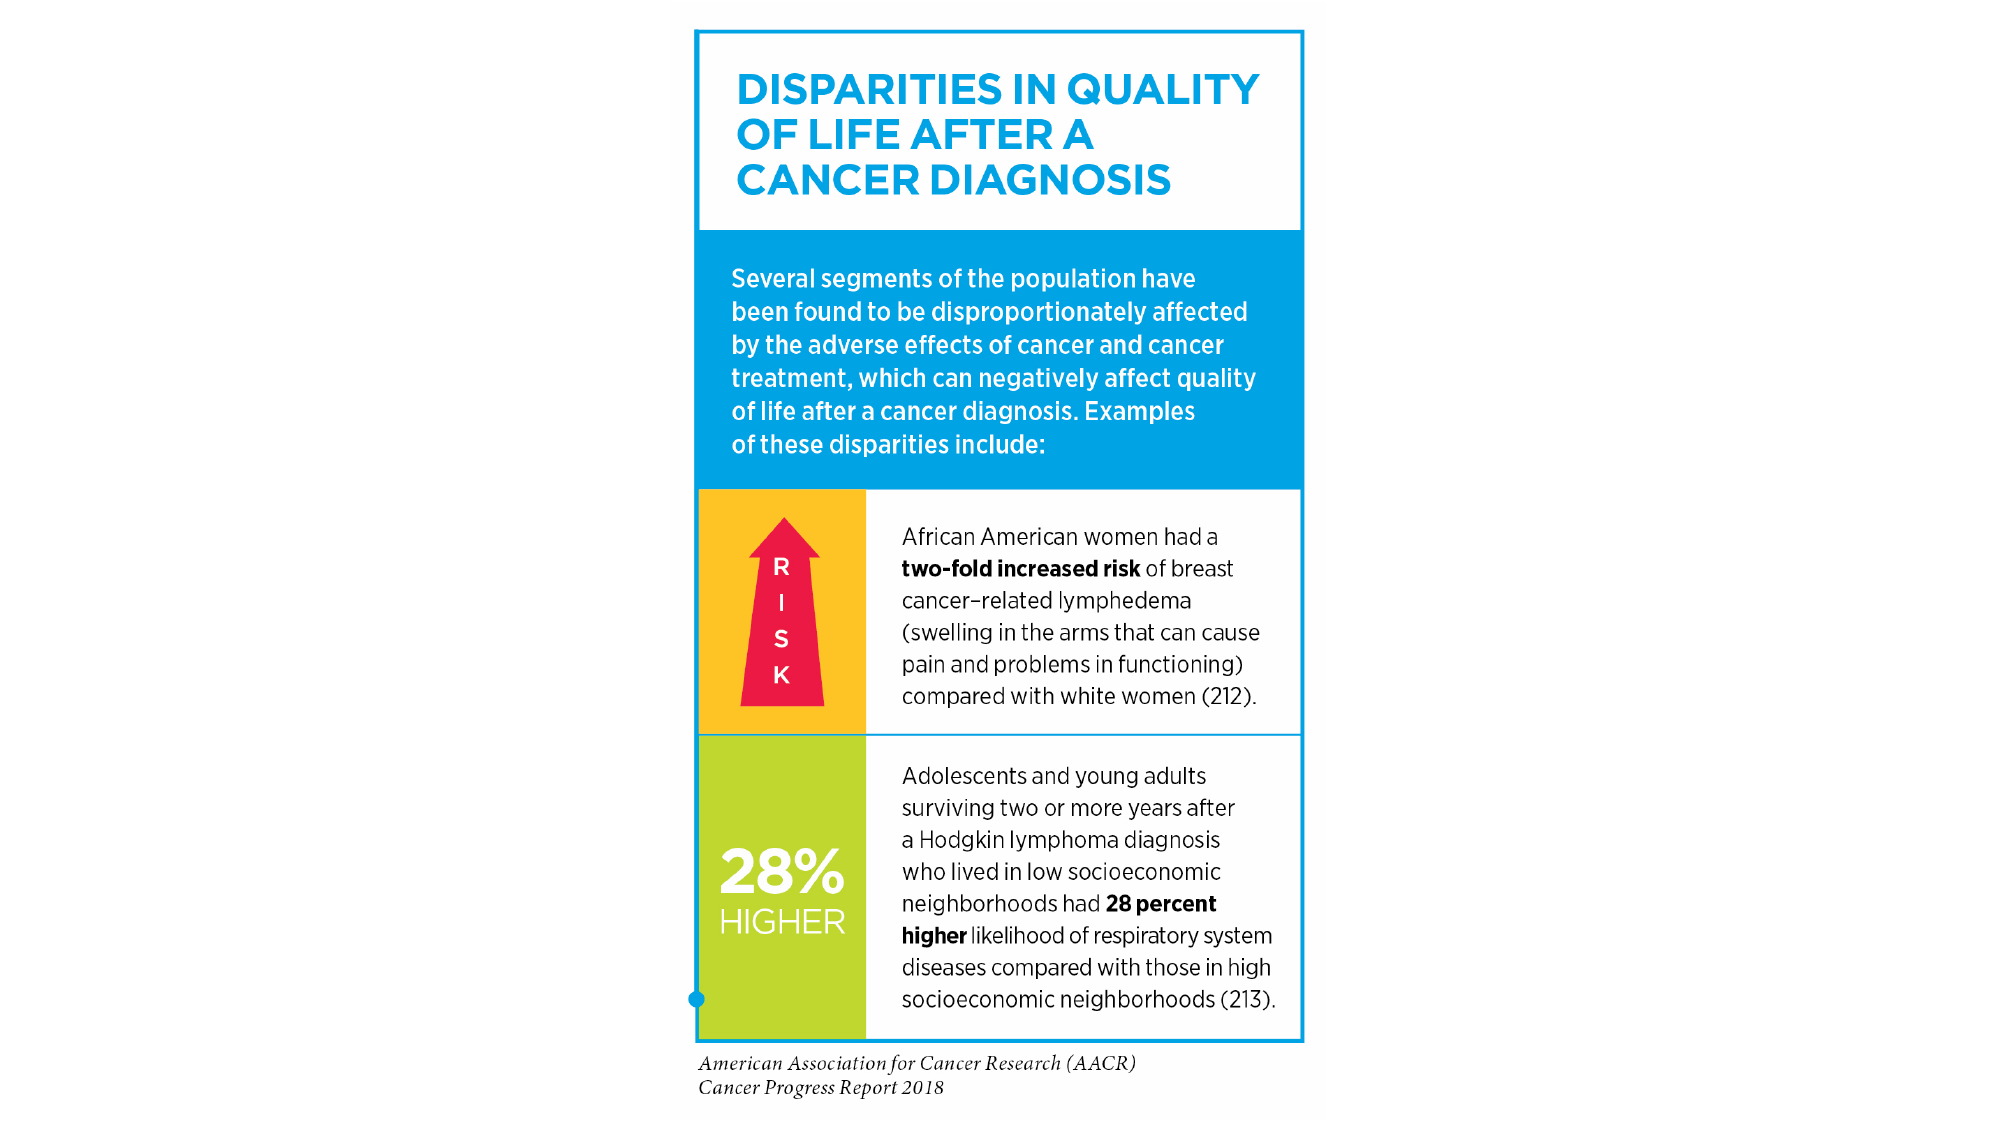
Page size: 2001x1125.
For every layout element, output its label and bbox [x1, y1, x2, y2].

picture [671, 2, 1326, 1120]
